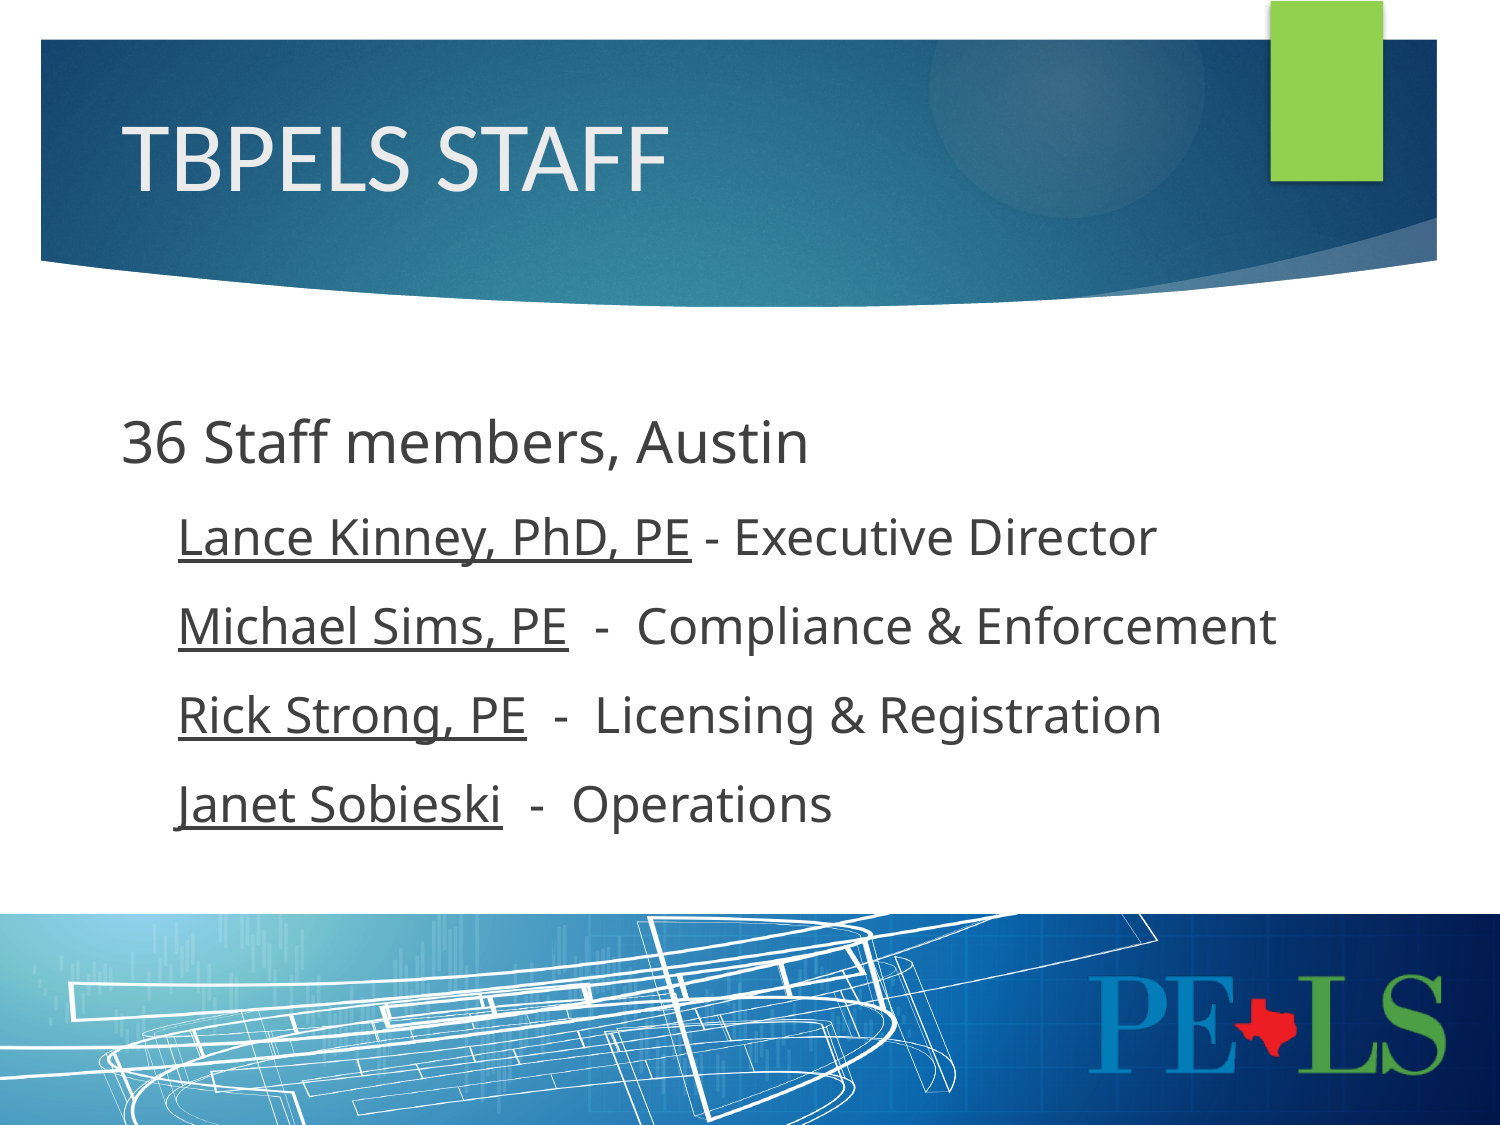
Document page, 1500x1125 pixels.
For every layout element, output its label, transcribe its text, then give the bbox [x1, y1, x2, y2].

title TBPELS Staff [106, 92, 1344, 224]
picture [0, 914, 1500, 1125]
list 36 Staff members, Austin Lance Kinney, PhD, PE - Executive Director Michael Sims, PE - Compliance & Enforcement Rick Strong, PE - Licensing & Registration Janet Sobieski - Operations [106, 394, 1401, 863]
